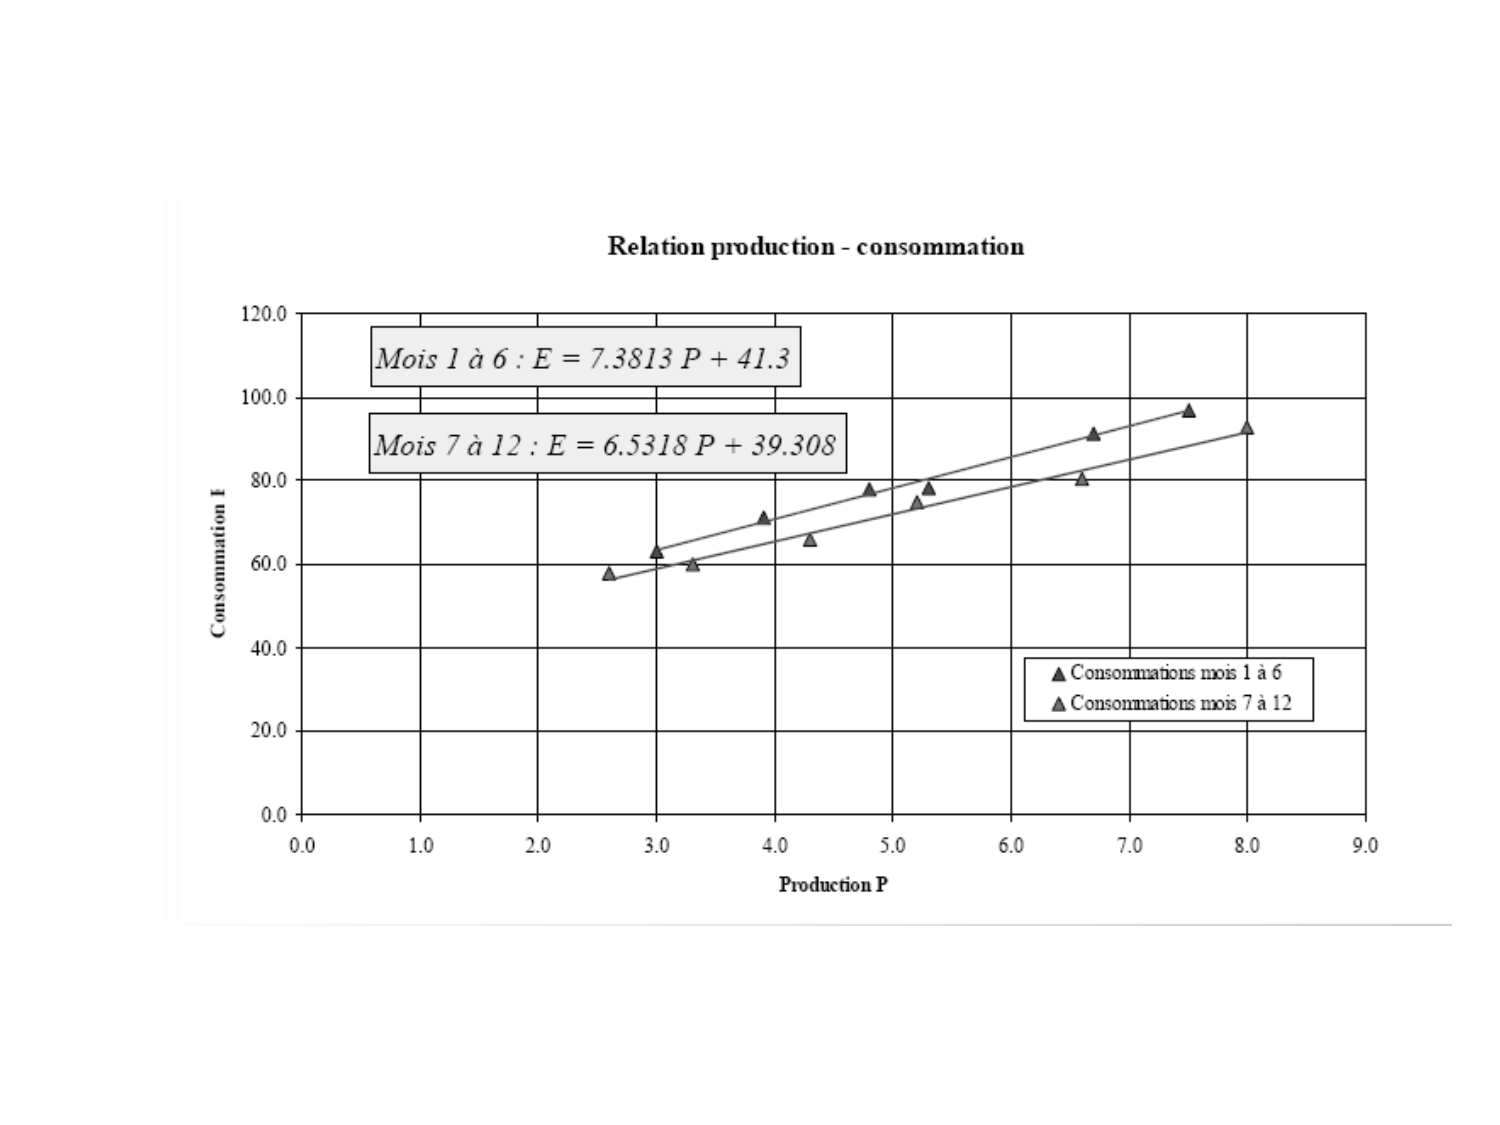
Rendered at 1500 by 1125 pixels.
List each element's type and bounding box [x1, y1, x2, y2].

list [162, 199, 1452, 926]
